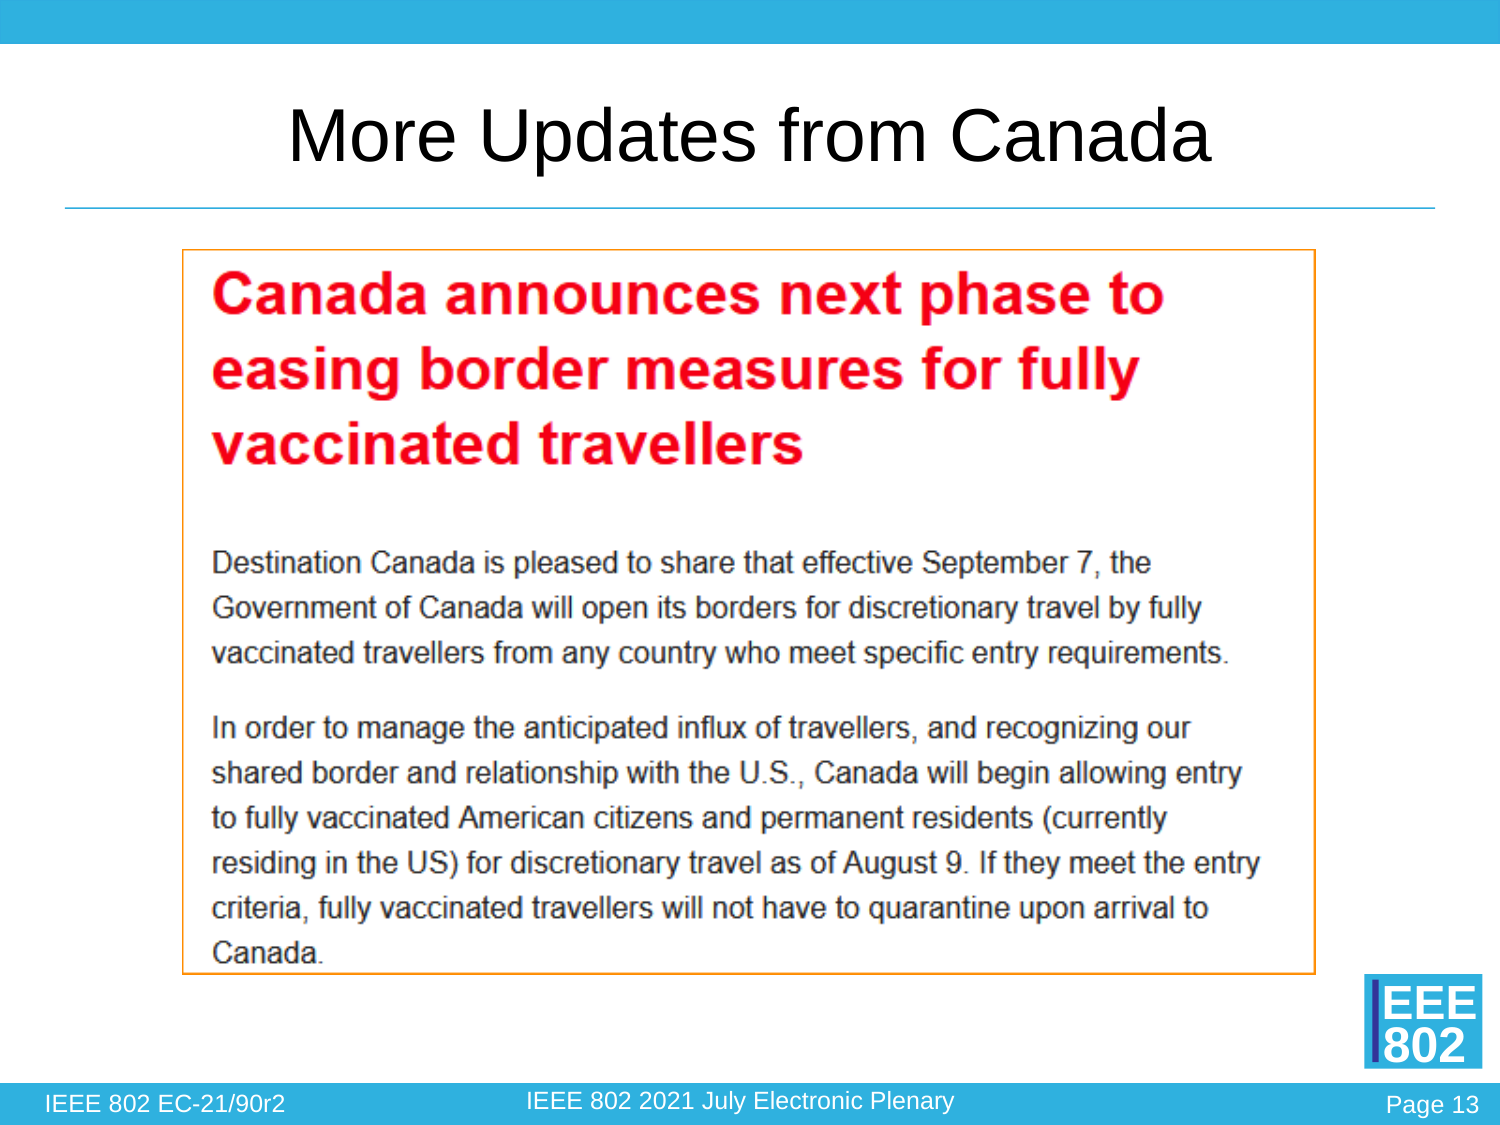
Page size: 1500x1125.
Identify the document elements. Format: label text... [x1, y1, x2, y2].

footer IEEE 802 EC-21/90r2 [5, 1080, 325, 1125]
title More Updates from Canada [75, 66, 1425, 197]
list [182, 249, 1316, 975]
